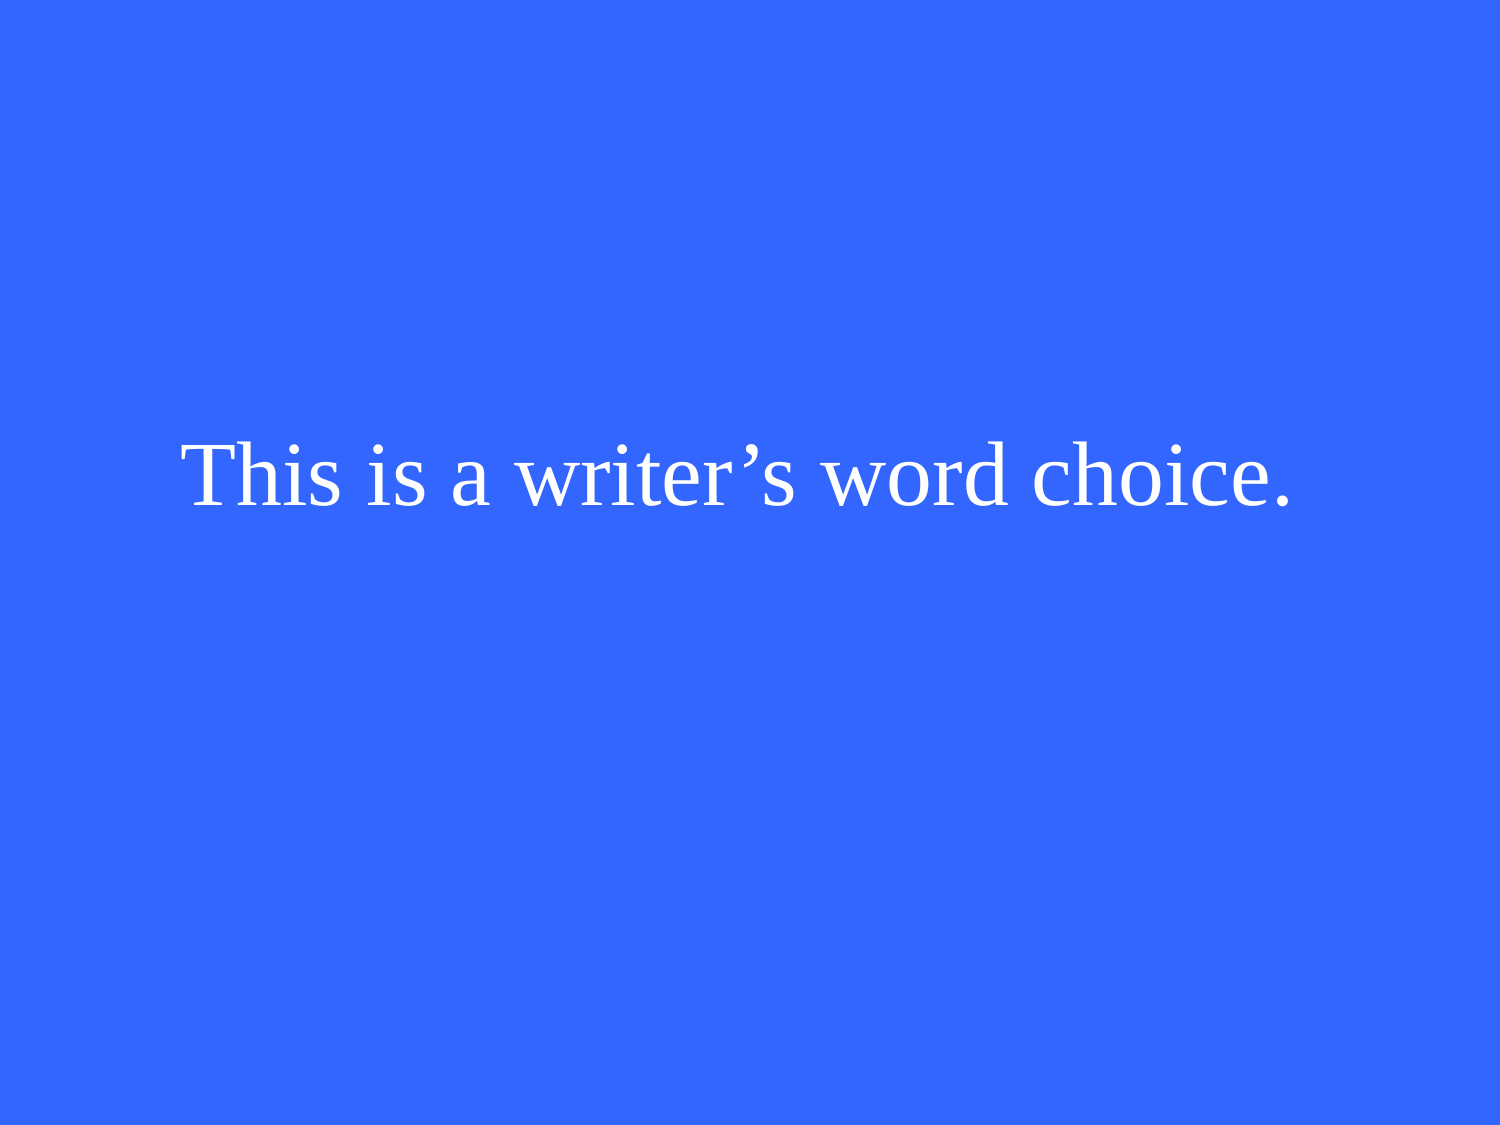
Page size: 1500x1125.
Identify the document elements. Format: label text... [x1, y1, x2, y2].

title This is a writer’s word choice. [112, 374, 1388, 563]
